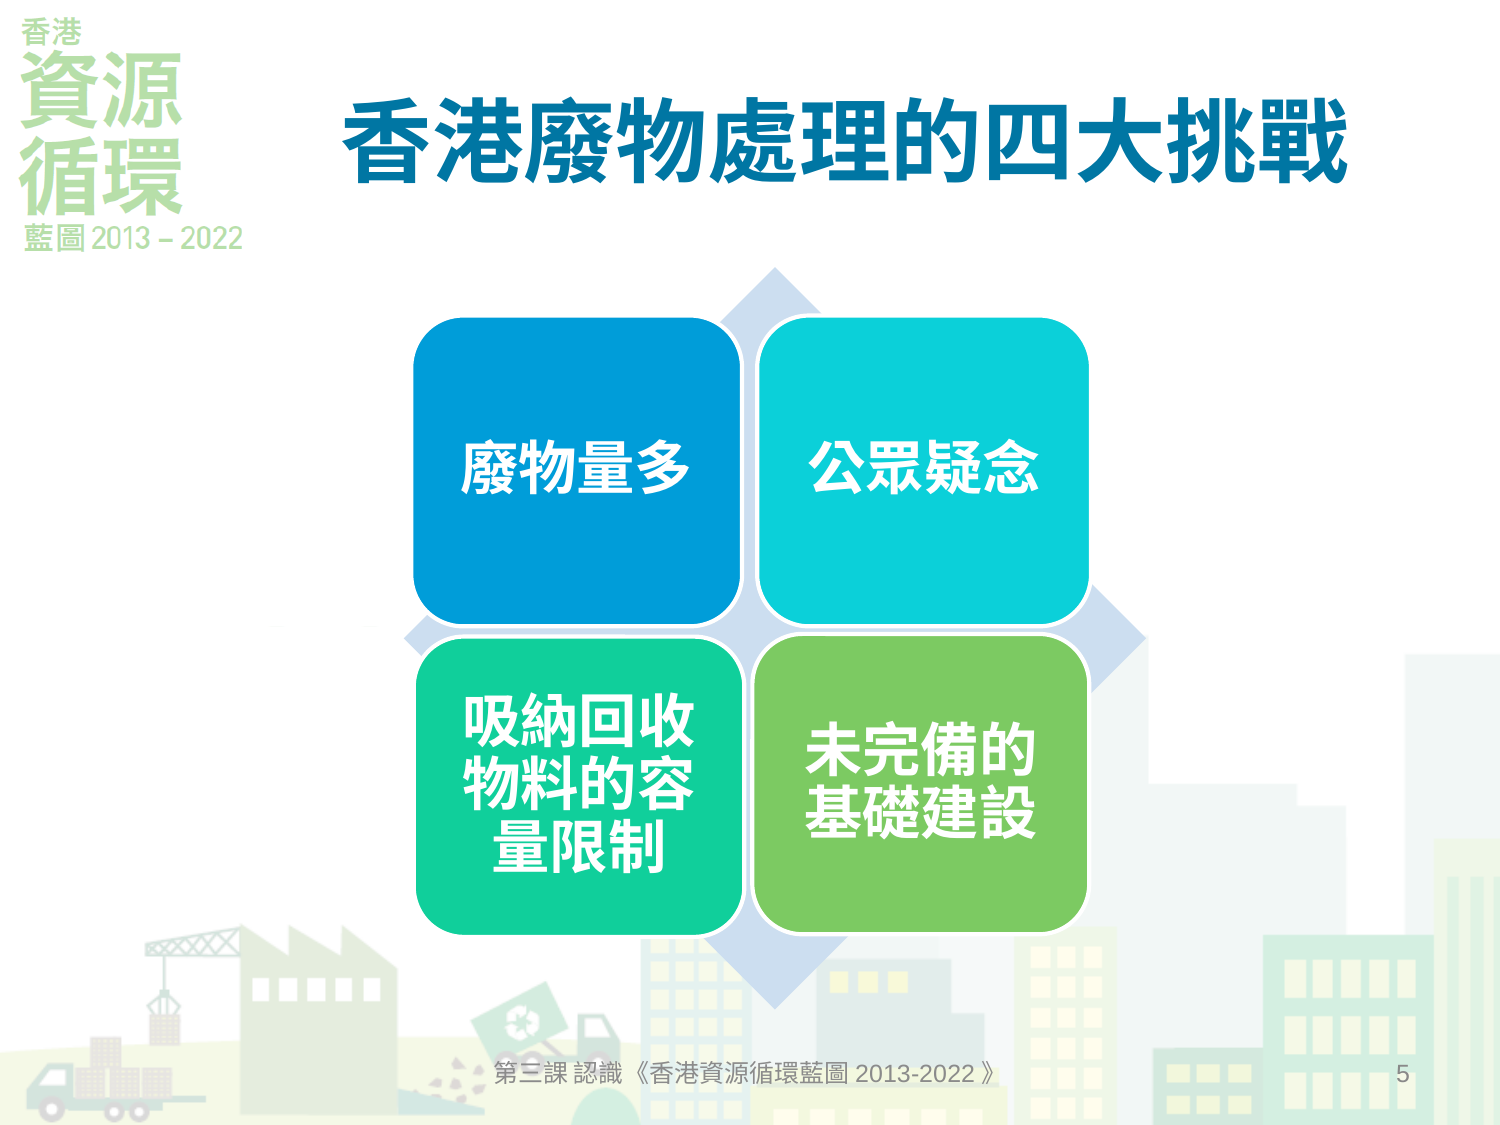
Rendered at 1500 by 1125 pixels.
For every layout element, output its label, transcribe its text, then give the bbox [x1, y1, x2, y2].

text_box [99, 266, 1451, 1010]
footer 第三課 認識《香港資源循環藍圖2013-2022》 [442, 1042, 1058, 1103]
slide_number 5 [1074, 1042, 1425, 1103]
title 香港廢物處理的四大挑戰 [265, 44, 1426, 233]
